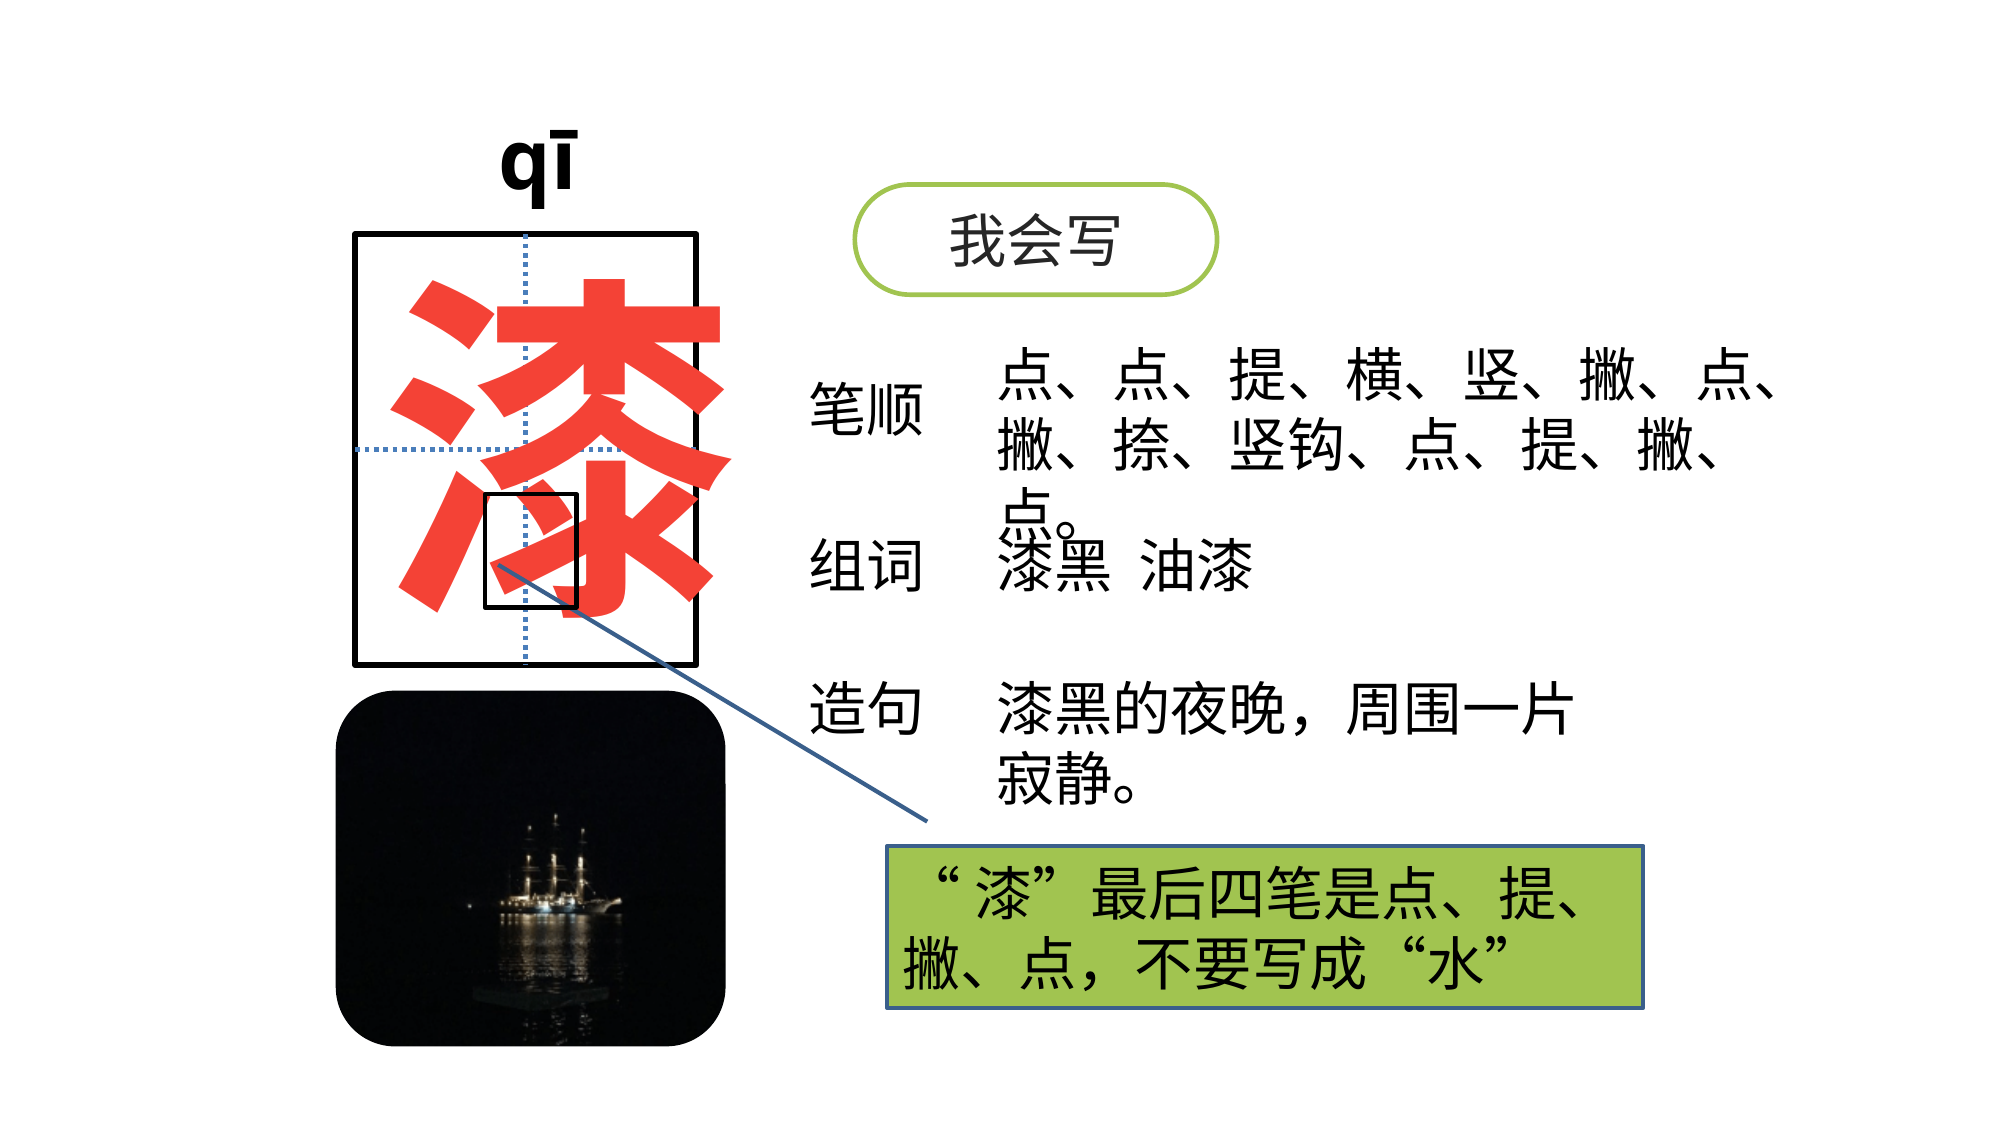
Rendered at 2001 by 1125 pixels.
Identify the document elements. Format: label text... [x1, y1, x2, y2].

text_box “漆”最后四笔是点、提、撇、点，不要写成“水” [730, 701, 929, 824]
text_box “漆”最后四笔是点、提、撇、点，不要写成“水” [676, 674, 710, 689]
text_box 漆 [365, 217, 776, 665]
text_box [355, 234, 697, 666]
picture [335, 690, 726, 1047]
text_box “漆”最后四笔是点、提、撇、点，不要写成“水” [885, 844, 1645, 1010]
text_box 组词 [793, 521, 950, 607]
text_box 点、点、提、横、竖、撇、点、撇、捺、竖钩、点、提、撇、点。 [981, 330, 1835, 556]
text_box 笔顺 [793, 366, 950, 451]
text_box 造句 [793, 665, 981, 750]
text_box 漆黑的夜晚，周围一片寂静。 [981, 665, 1644, 820]
text_box 我会写 [852, 182, 1220, 297]
text_box qī [483, 98, 621, 214]
text_box 漆黑 油漆 [981, 556, 1592, 607]
